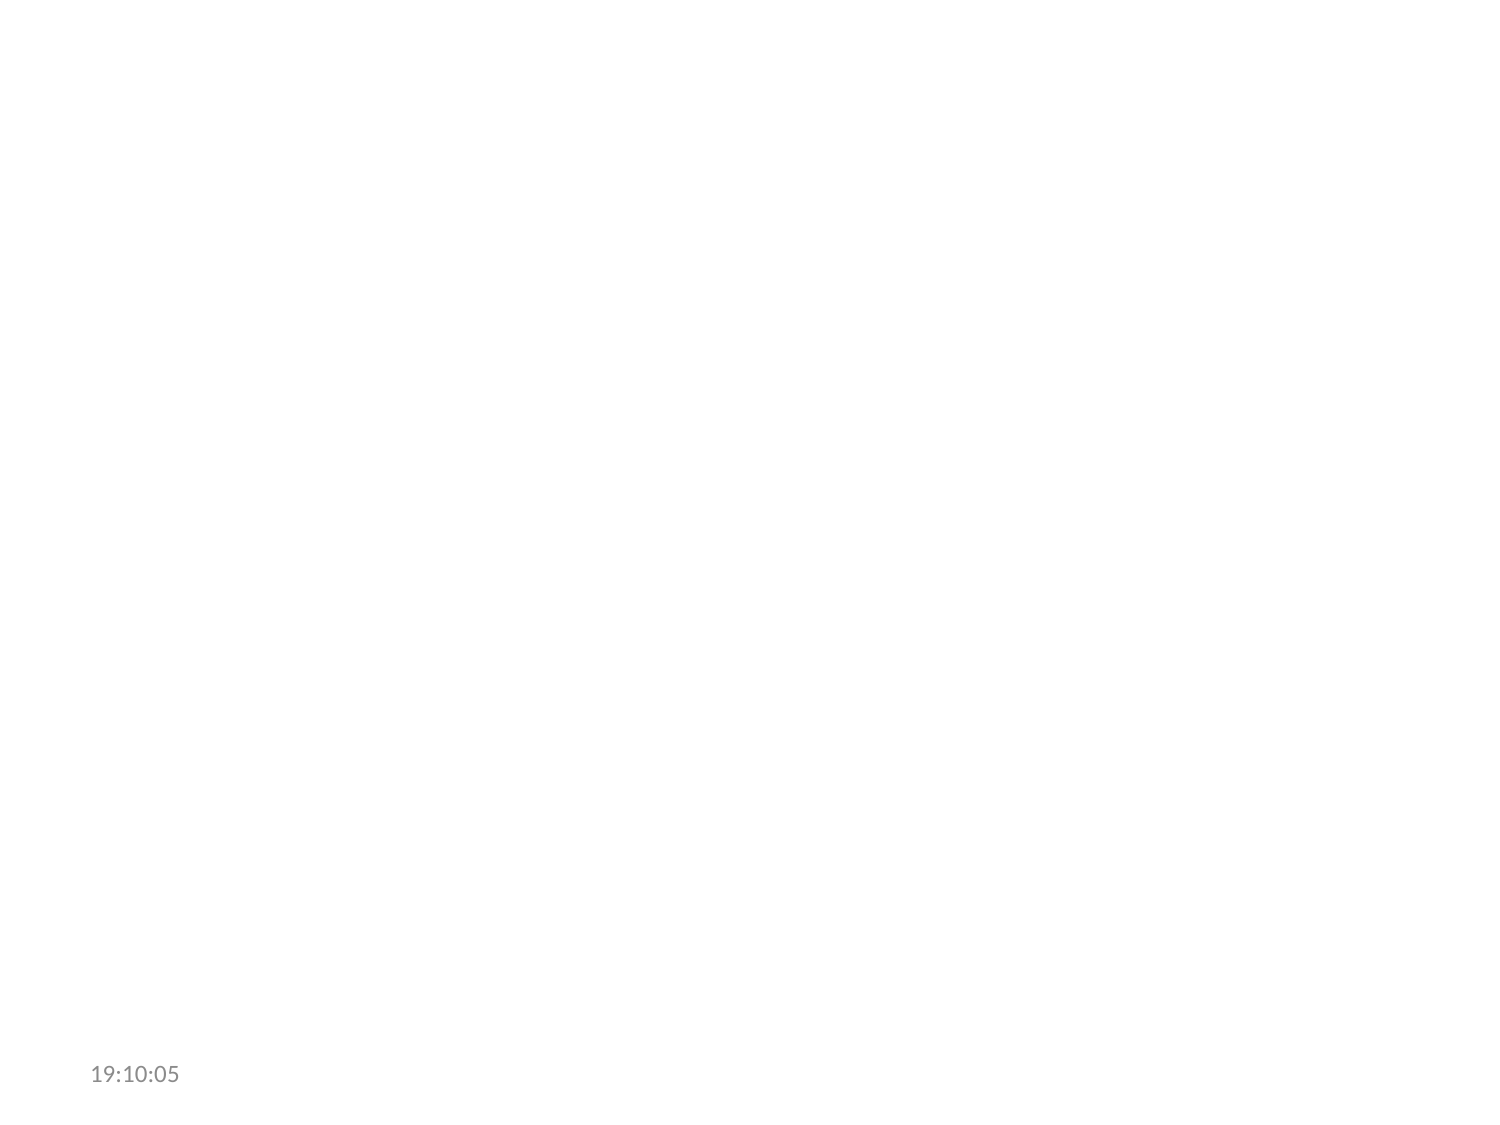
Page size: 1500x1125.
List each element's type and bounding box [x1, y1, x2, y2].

slide_number [75, 1042, 425, 1103]
